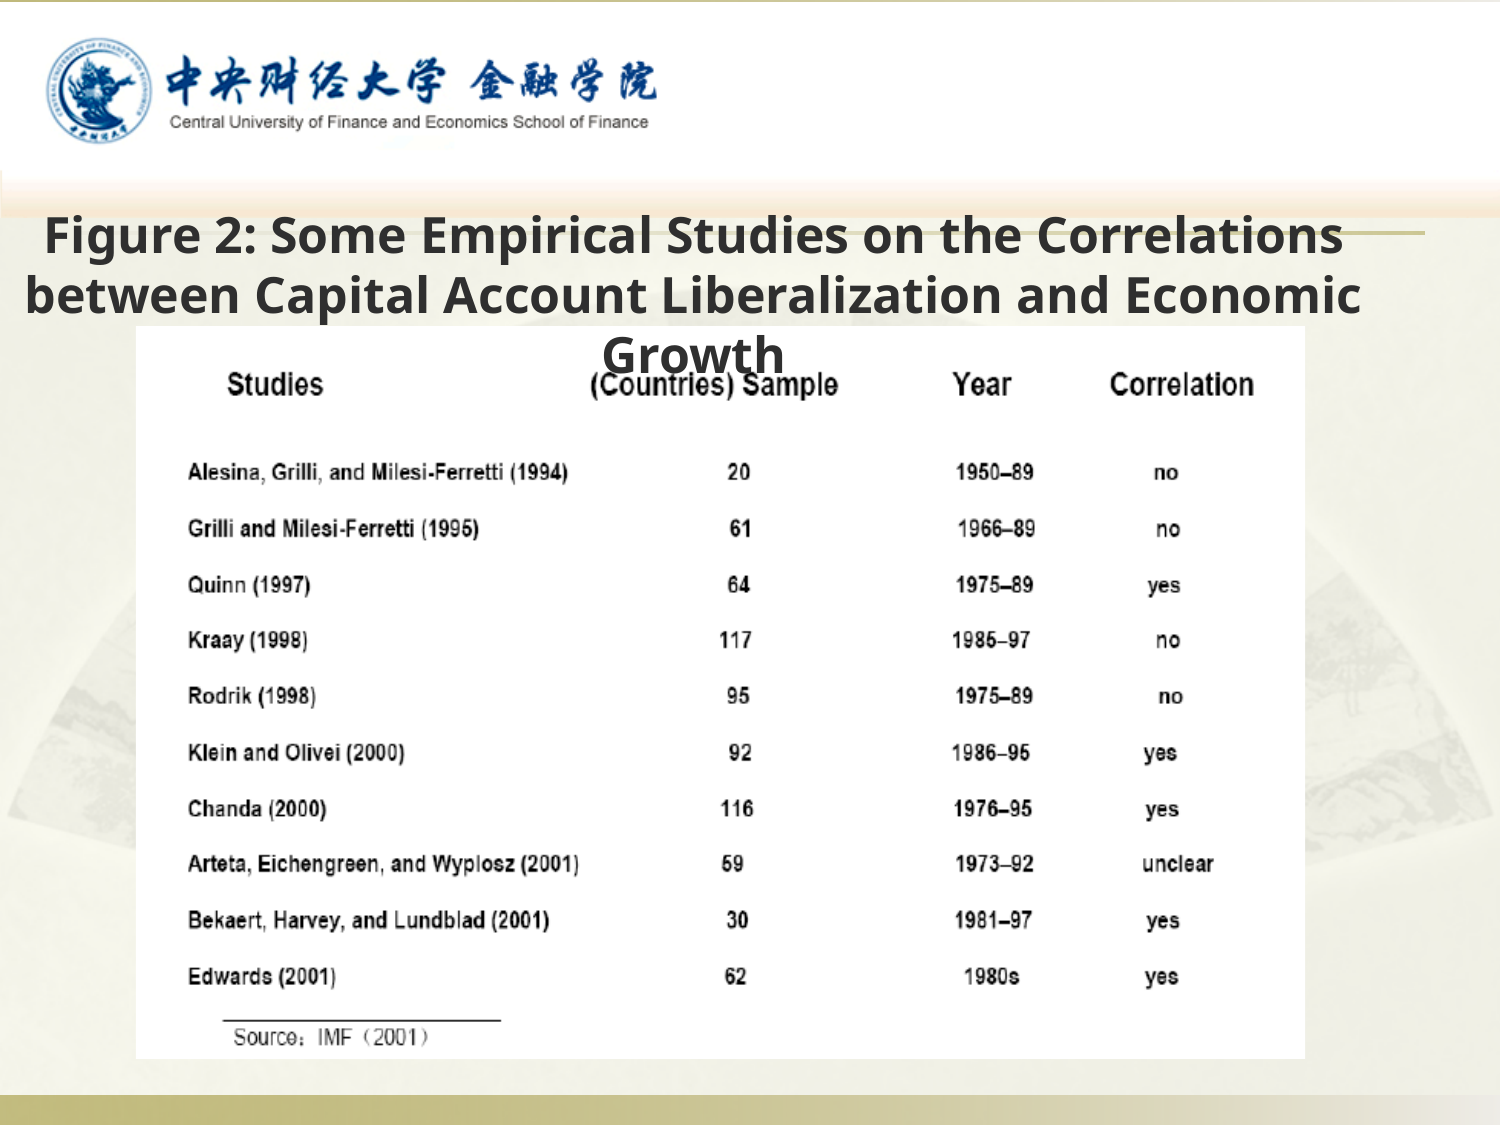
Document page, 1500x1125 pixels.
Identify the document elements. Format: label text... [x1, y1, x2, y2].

text_box Figure 2: Some Empirical Studies on the Correlations between Capital Account Liberalization and Economic Growth [0, 196, 1388, 442]
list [135, 325, 1306, 1060]
picture [0, 2, 1500, 218]
